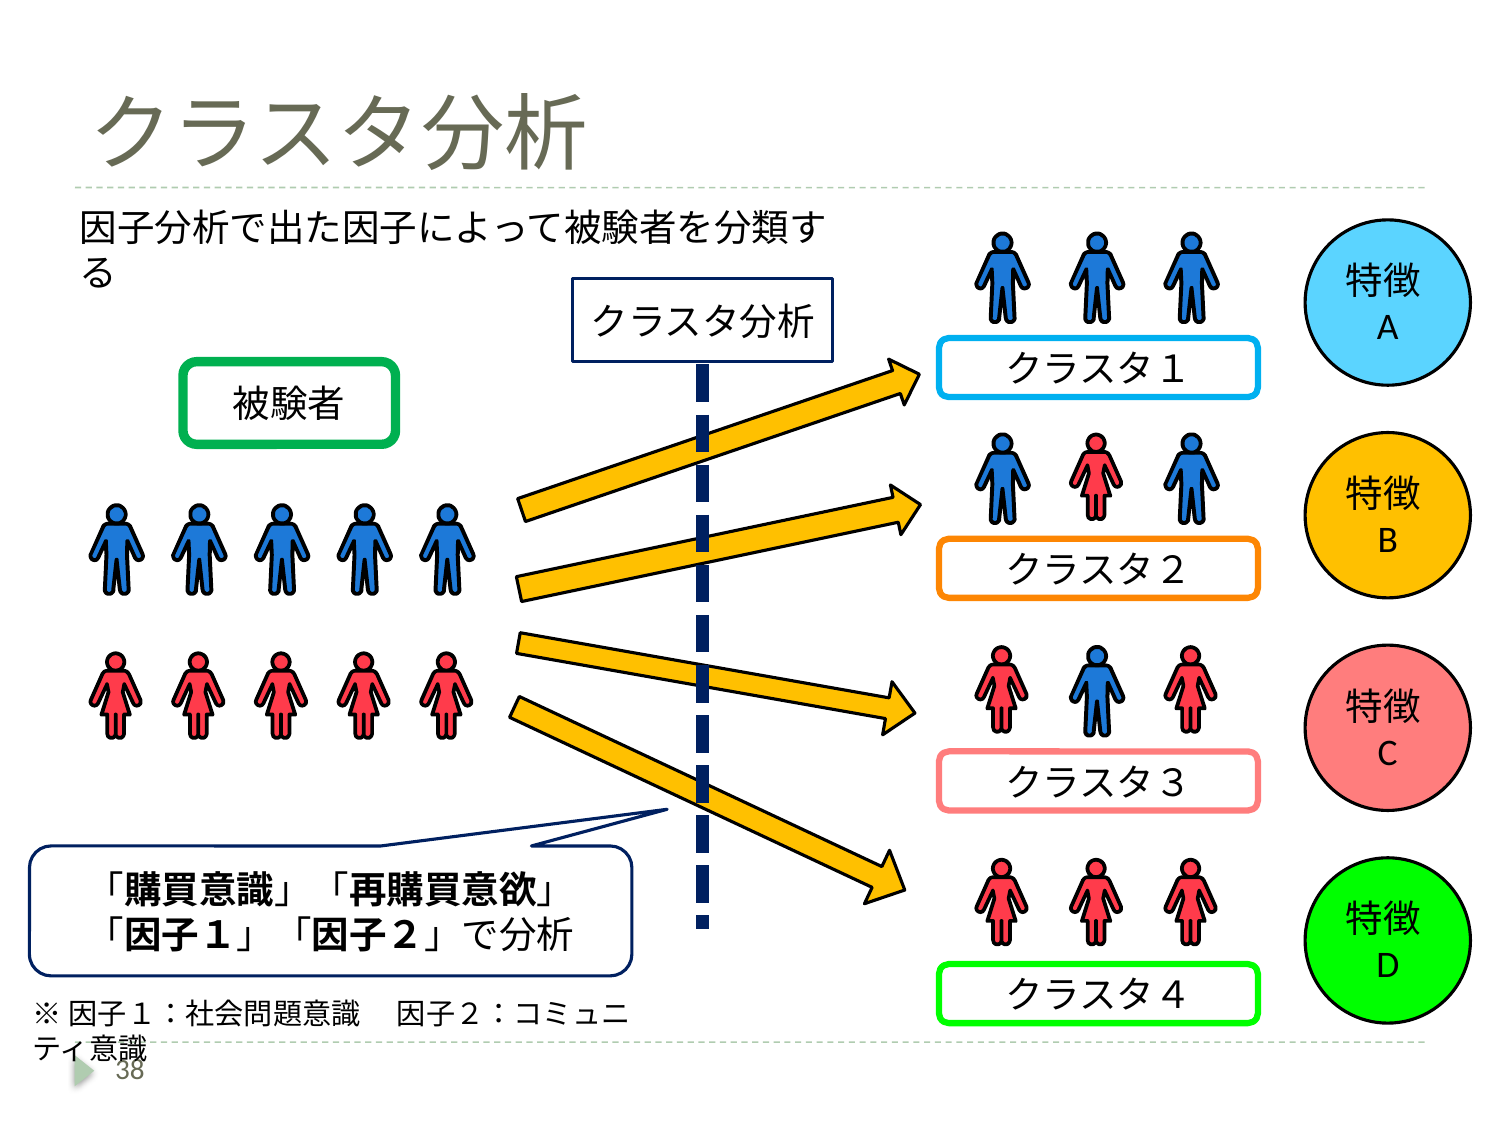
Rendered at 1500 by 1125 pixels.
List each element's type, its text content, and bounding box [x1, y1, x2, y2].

slide_number 38 [100, 1073, 426, 1103]
text_box 「購買意識」「再購買意欲」 「因子１」「因子２」で分析 [27, 807, 669, 978]
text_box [88, 361, 476, 740]
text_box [938, 432, 1259, 599]
text_box [508, 695, 697, 807]
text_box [938, 644, 1259, 811]
text_box [707, 357, 921, 462]
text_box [938, 231, 1259, 398]
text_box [938, 857, 1259, 1024]
text_box 特徴C [1303, 643, 1473, 813]
text_box 特徴B [1303, 430, 1473, 600]
text_box ※因子１：社会問題意識 因子２：コミュニティ意識 [17, 987, 668, 1073]
text_box [514, 537, 697, 604]
text_box [707, 483, 922, 565]
text_box [709, 664, 917, 737]
title クラスタ分析 [75, 24, 1425, 188]
text_box 特徴A [1303, 218, 1473, 387]
text_box 特徴D [1303, 856, 1473, 1025]
text_box [515, 631, 697, 687]
text_box [707, 783, 907, 906]
text_box クラスタ分析 [571, 301, 834, 363]
text_box [516, 436, 697, 523]
text_box 因子分析で出た因子によって被験者を分類する [64, 196, 857, 301]
